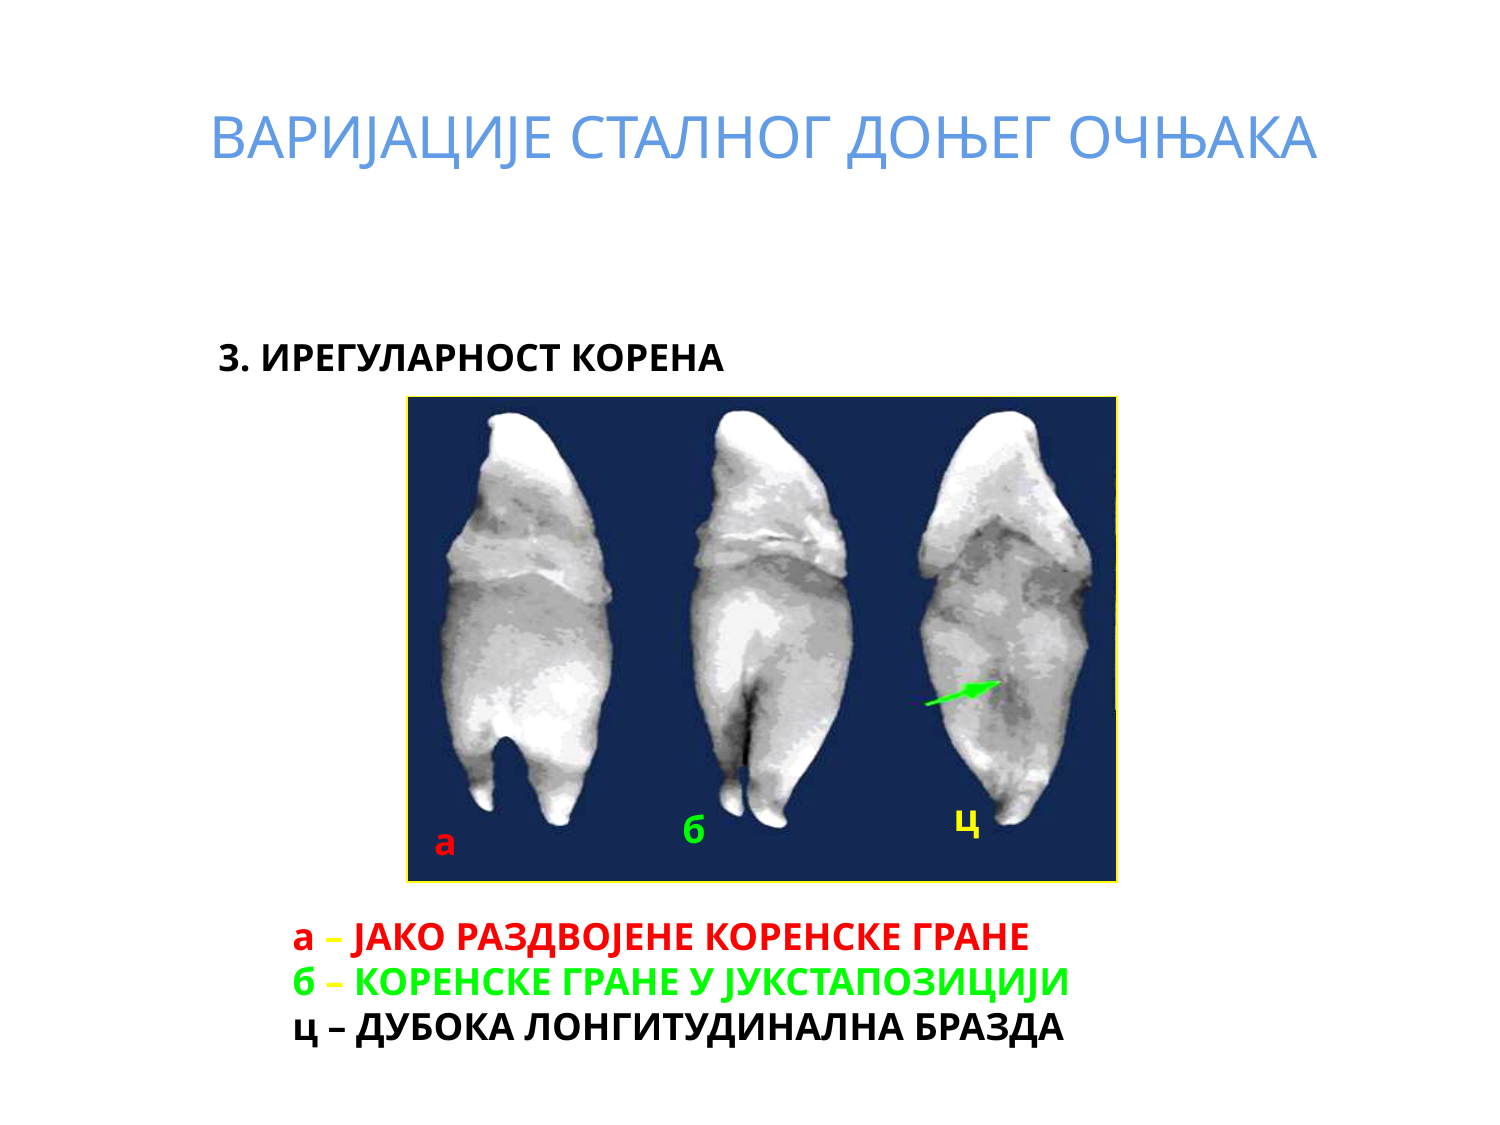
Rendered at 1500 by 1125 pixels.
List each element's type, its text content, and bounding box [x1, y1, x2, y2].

text_box ВАРИЈАЦИЈЕ СТАЛНОГ ДОЊЕГ ОЧЊАКА [194, 92, 1334, 178]
text_box a – ЈАКО РАЗДВОЈЕНЕ КОРЕНСКЕ ГРАНЕ б – КОРЕНСКЕ ГРАНЕ У ЈУКСТАПОЗИЦИЈИ ц – ДУБОКА ЛОНГИТУДИНАЛНА БРАЗДА [277, 905, 1182, 1055]
picture [407, 397, 1117, 882]
text_box 3. ИРЕГУЛАРНОСТ КОРЕНА [203, 326, 740, 386]
